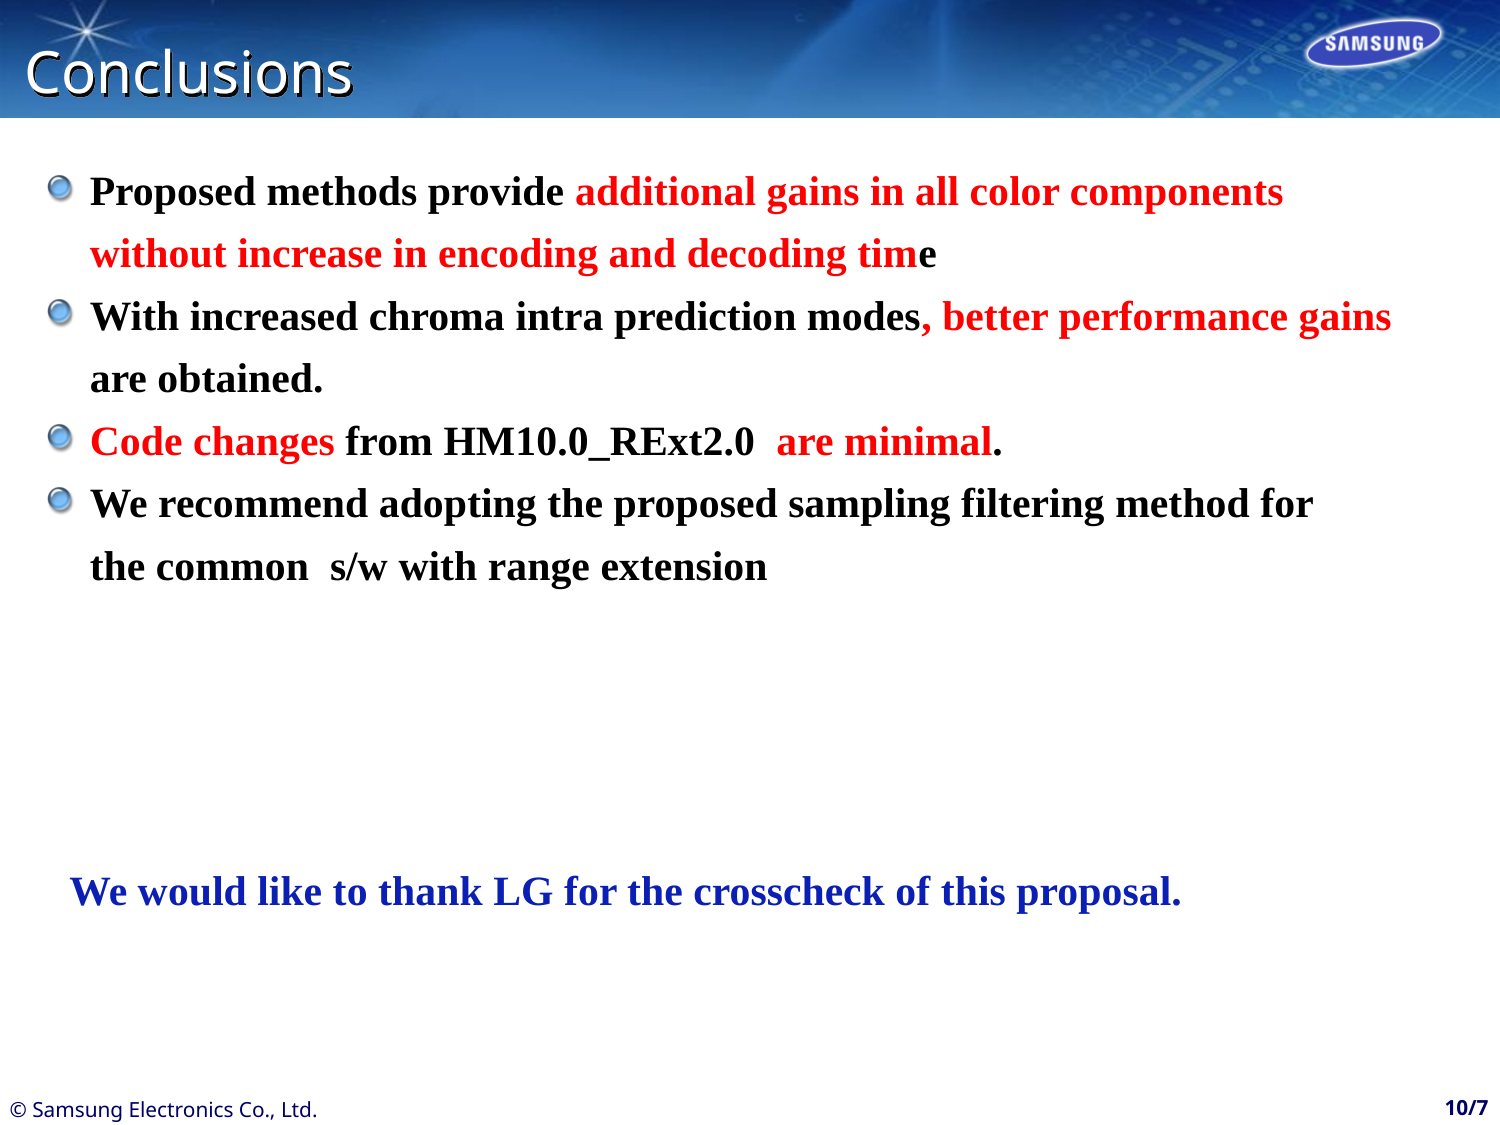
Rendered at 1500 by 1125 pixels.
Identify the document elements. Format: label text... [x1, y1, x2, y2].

picture [46, 486, 75, 516]
picture [46, 174, 75, 204]
title Conclusions [9, 40, 1349, 114]
picture [46, 298, 75, 329]
picture [46, 423, 75, 454]
list Proposed methods provide additional gains in all color components without increase in encoding and decoding time With increased chroma intra prediction modes, better performance gains are obtained. Code changes from HM10.0_RExt2.0 are minimal. We recommend adopting the proposed sampling filtering method for the common s/w with range extension [30, 143, 1437, 1054]
picture [0, 0, 1500, 118]
text_box We would like to thank LG for the crosscheck of this proposal. [54, 855, 1230, 921]
